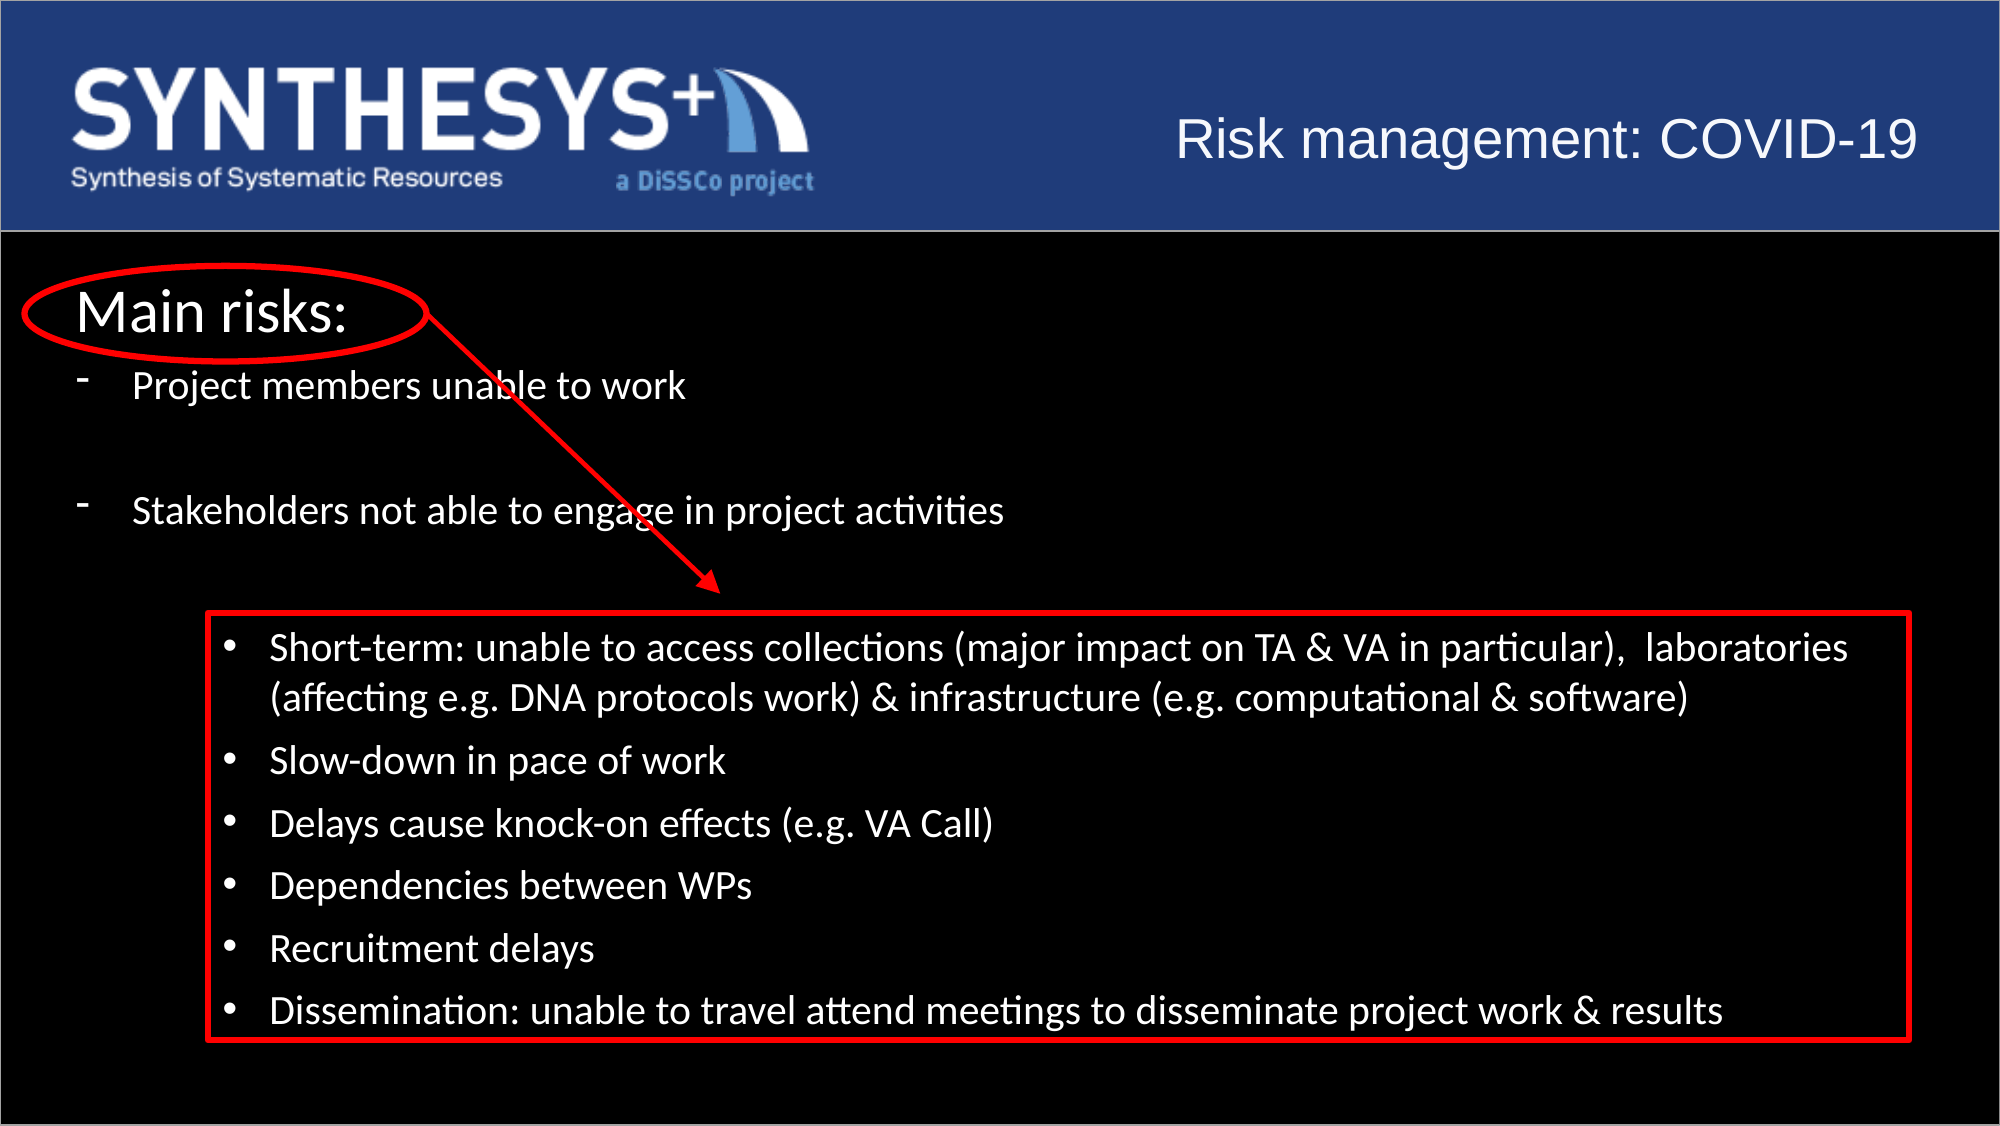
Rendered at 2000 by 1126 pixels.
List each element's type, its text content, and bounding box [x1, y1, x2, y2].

text_box [0, 232, 2000, 1126]
picture [68, 51, 922, 311]
text_box [23, 282, 428, 363]
text_box [0, 0, 2000, 232]
title Risk management: COVID-19 [932, 50, 1927, 231]
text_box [426, 313, 721, 594]
text_box Main risks: Project members unable to work Stakeholders not able to engage in project activities [68, 266, 1932, 600]
text_box Short-term: unable to access collections (major impact on TA & VA in particular), laboratories (affecting e.g. DNA protocols work) & infrastructure (e.g. computational & software) Slow-down in pace of work Delays cause knock-on effects (e.g. VA Call) Dependencies between WPs Recruitment delays Dissemination: unable to travel attend meetings to disseminate project work & results [207, 612, 1910, 1041]
